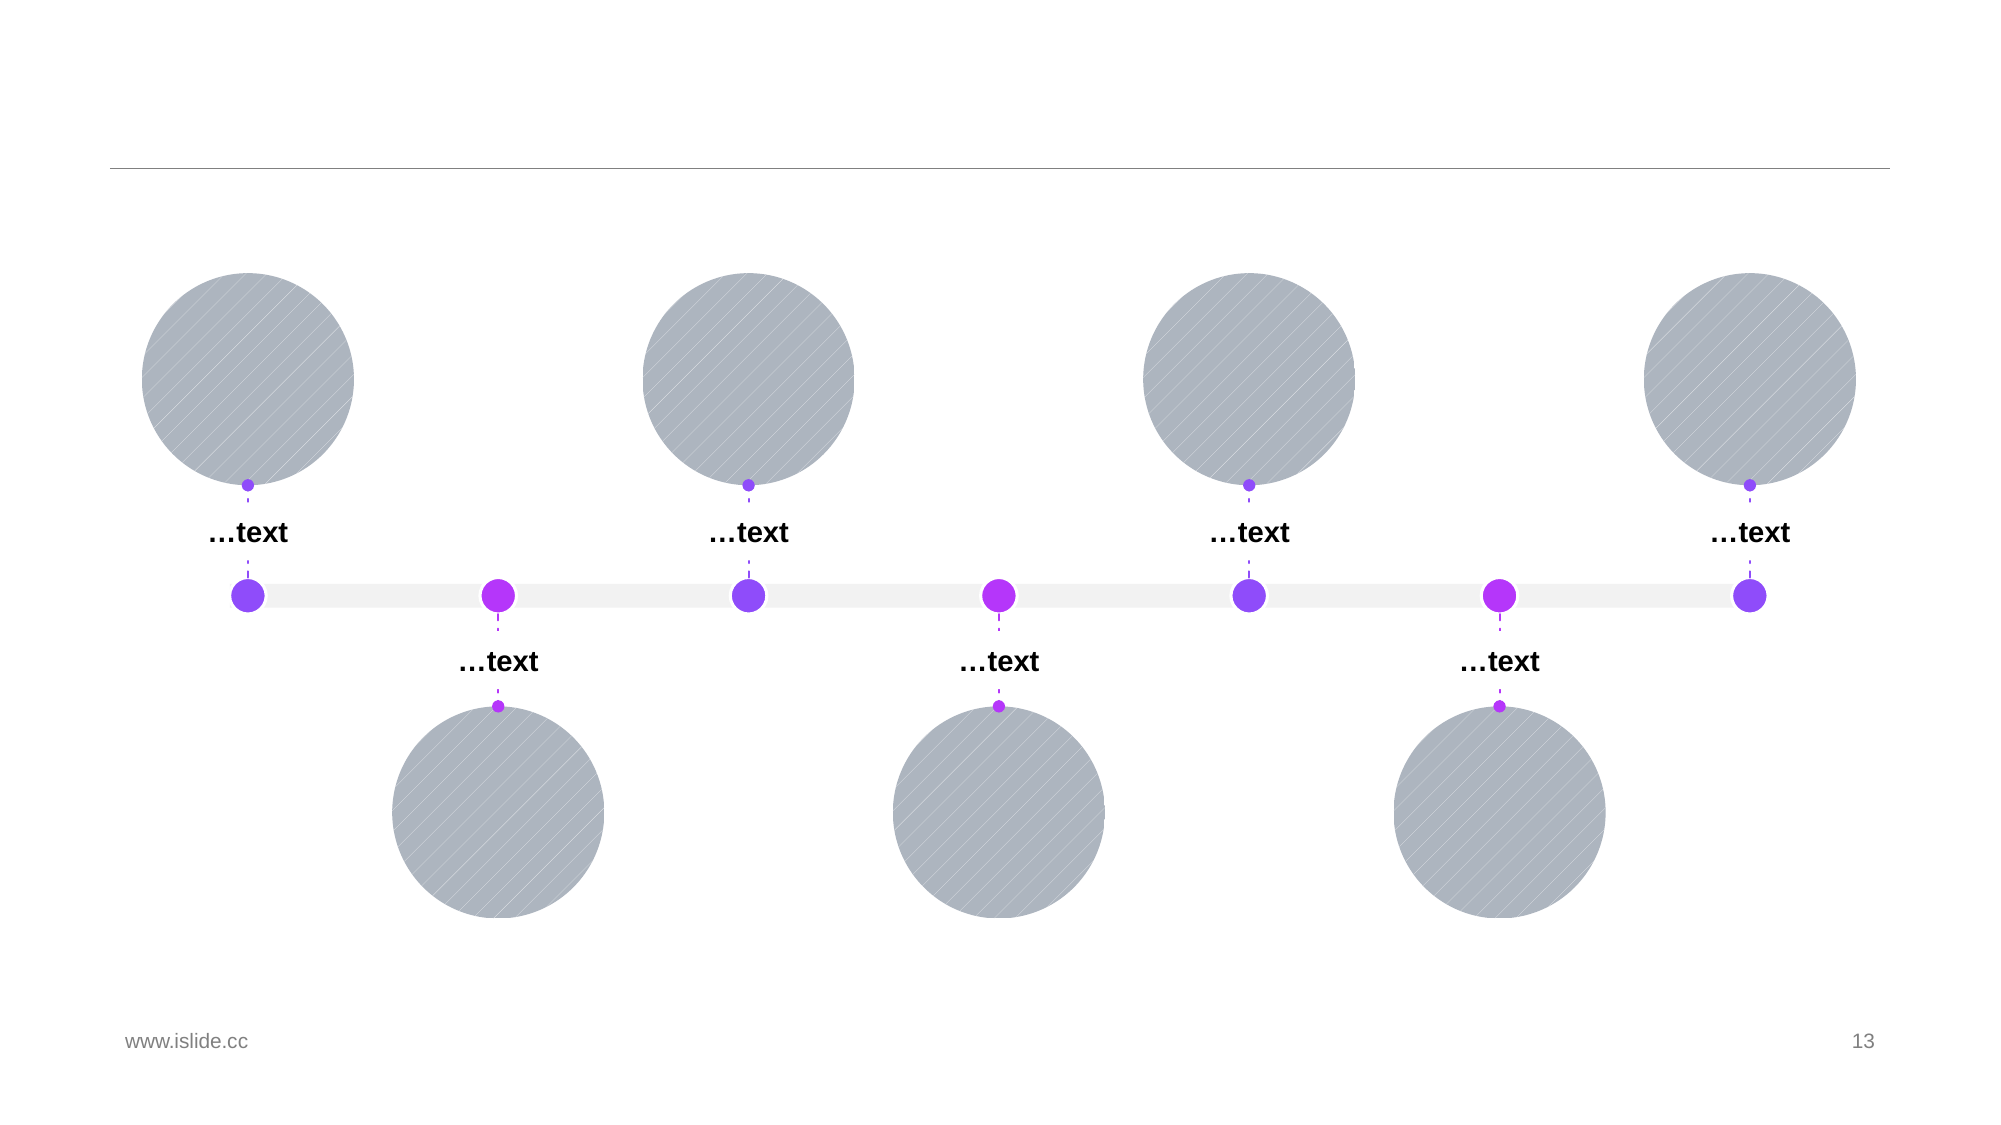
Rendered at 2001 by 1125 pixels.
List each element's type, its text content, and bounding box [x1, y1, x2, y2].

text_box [118, 273, 1879, 919]
footer www.islide.cc [109, 1023, 790, 1058]
slide_number 13 [1412, 1023, 1890, 1058]
